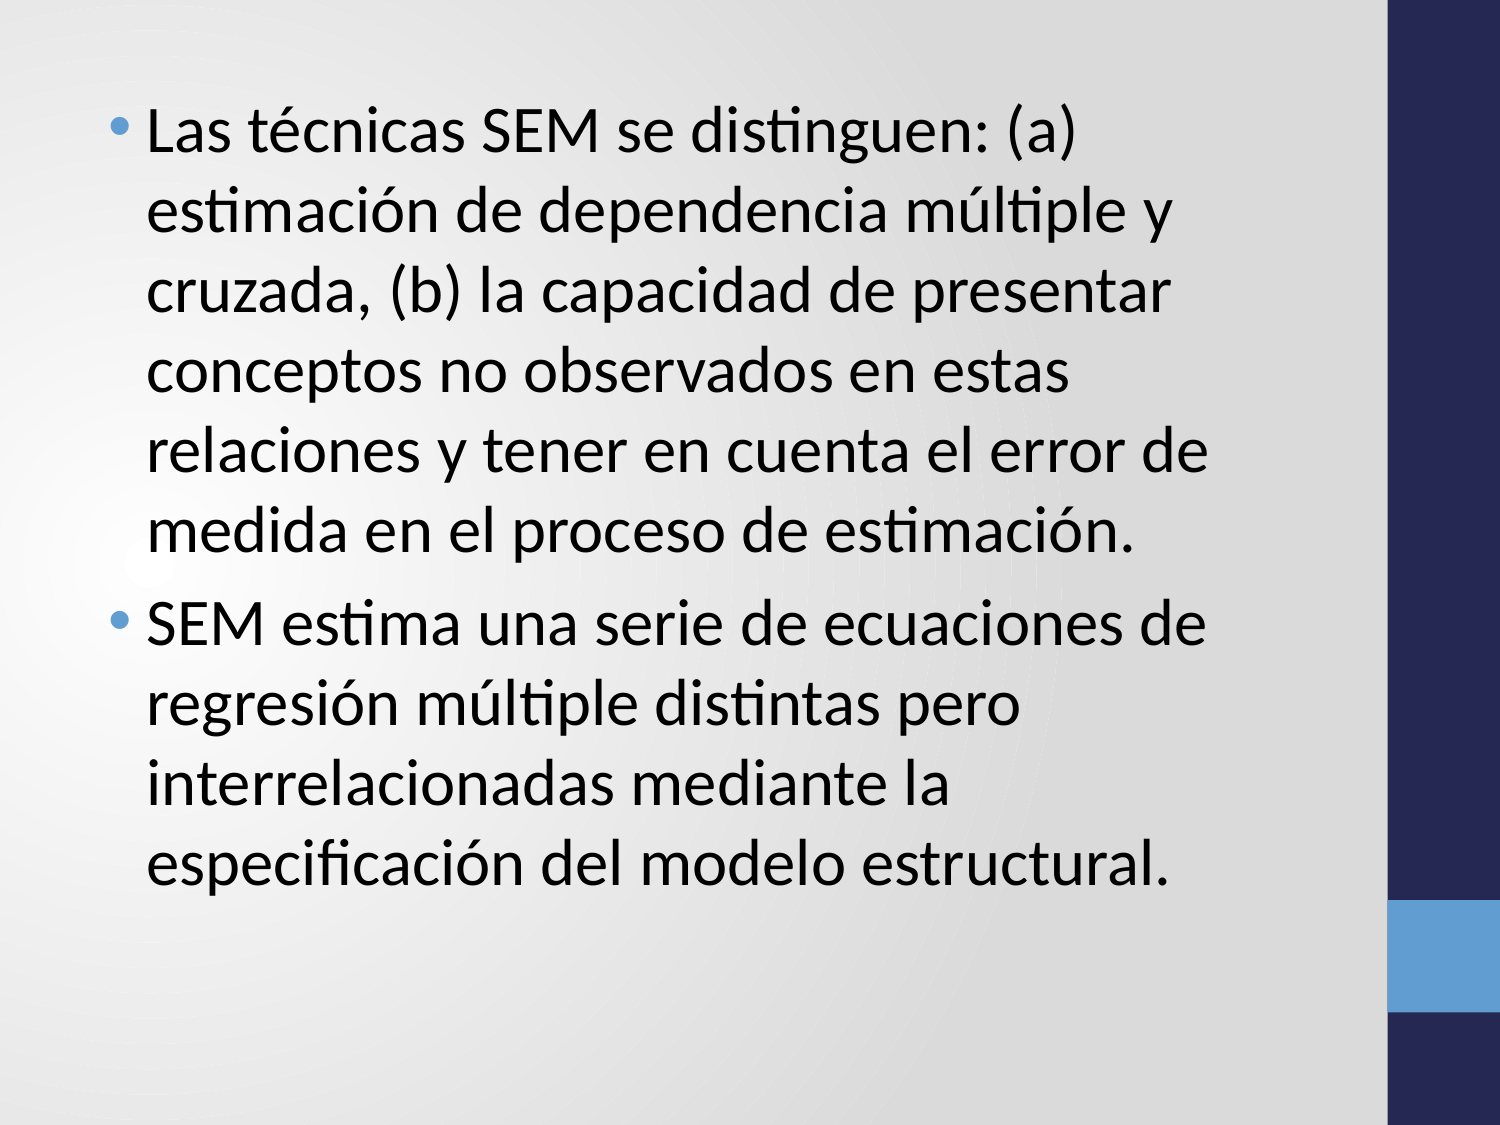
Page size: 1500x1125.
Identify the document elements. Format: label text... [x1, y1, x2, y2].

list Las técnicas SEM se distinguen: (a) estimación de dependencia múltiple y cruzada, (b) la capacidad de presentar conceptos no observados en estas relaciones y tener en cuenta el error de medida en el proceso de estimación. SEM estima una serie de ecuaciones de regresión múltiple distintas pero interrelacionadas mediante la especificación del modelo estructural. [75, 78, 1325, 1050]
